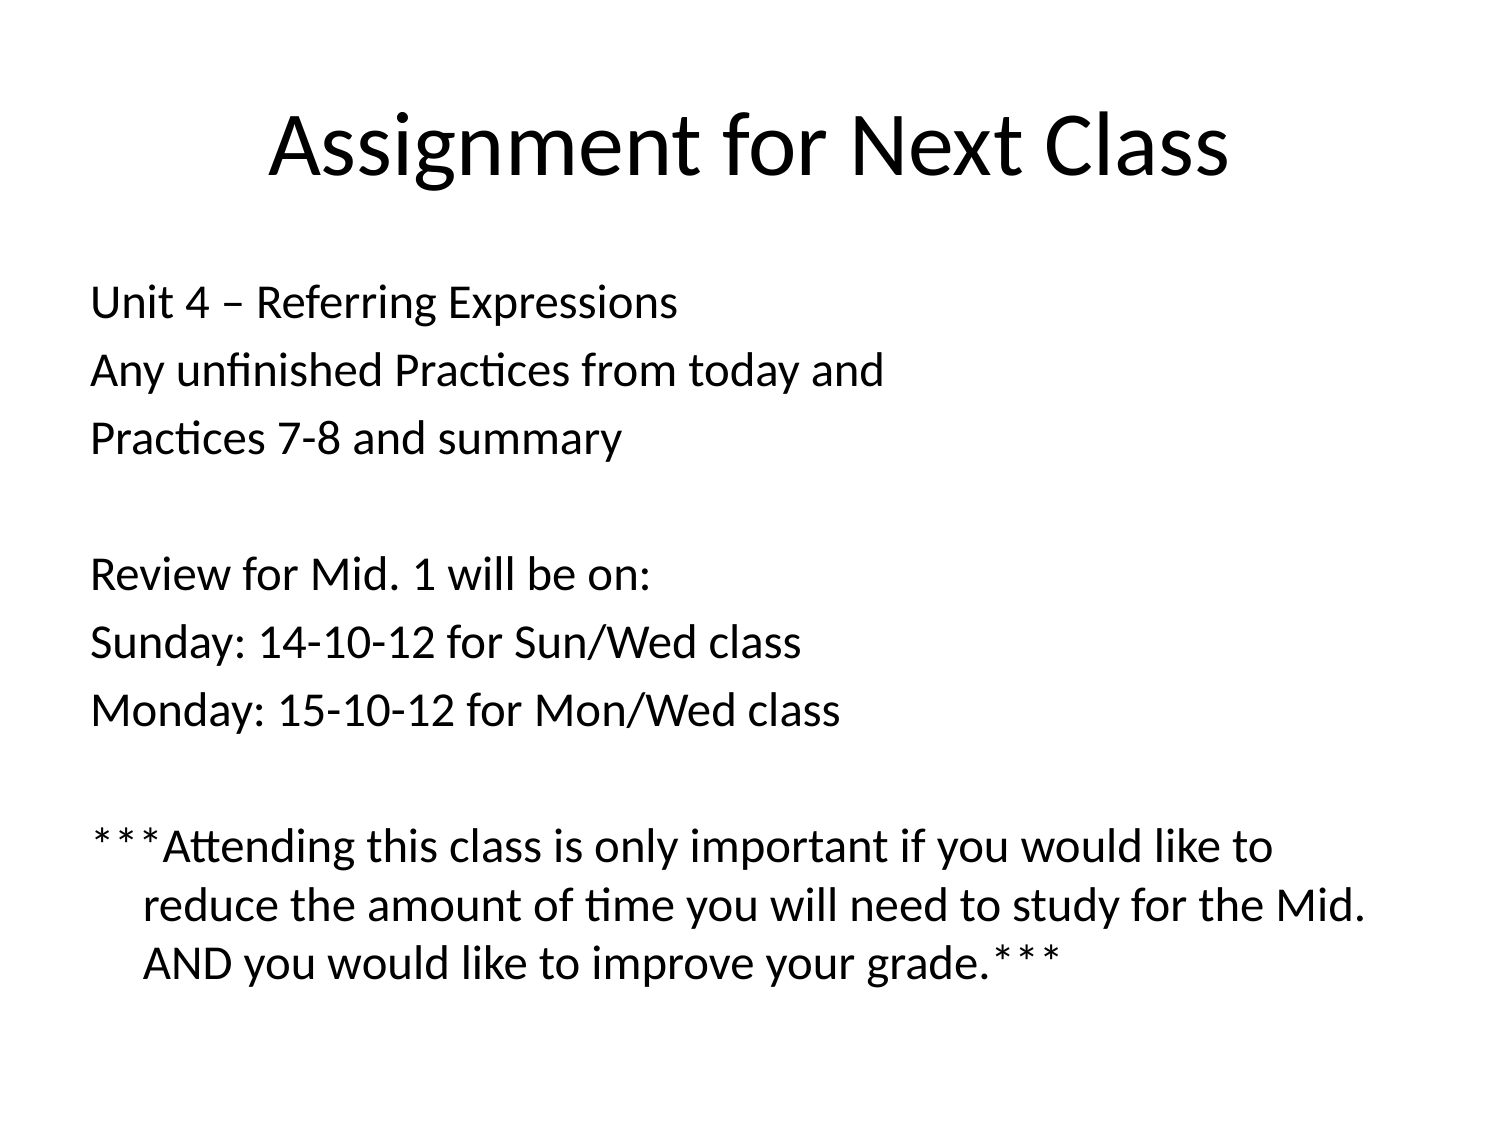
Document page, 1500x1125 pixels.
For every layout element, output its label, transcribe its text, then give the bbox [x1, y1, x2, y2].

list Unit 4 – Referring Expressions Any unfinished Practices from today and Practices 7-8 and summary Review for Mid. 1 will be on: Sunday: 14-10-12 for Sun/Wed class Monday: 15-10-12 for Mon/Wed class ***Attending this class is only important if you would like to reduce the amount of time you will need to study for the Mid. AND you would like to improve your grade.*** [75, 262, 1425, 1005]
title Assignment for Next Class [75, 45, 1425, 233]
